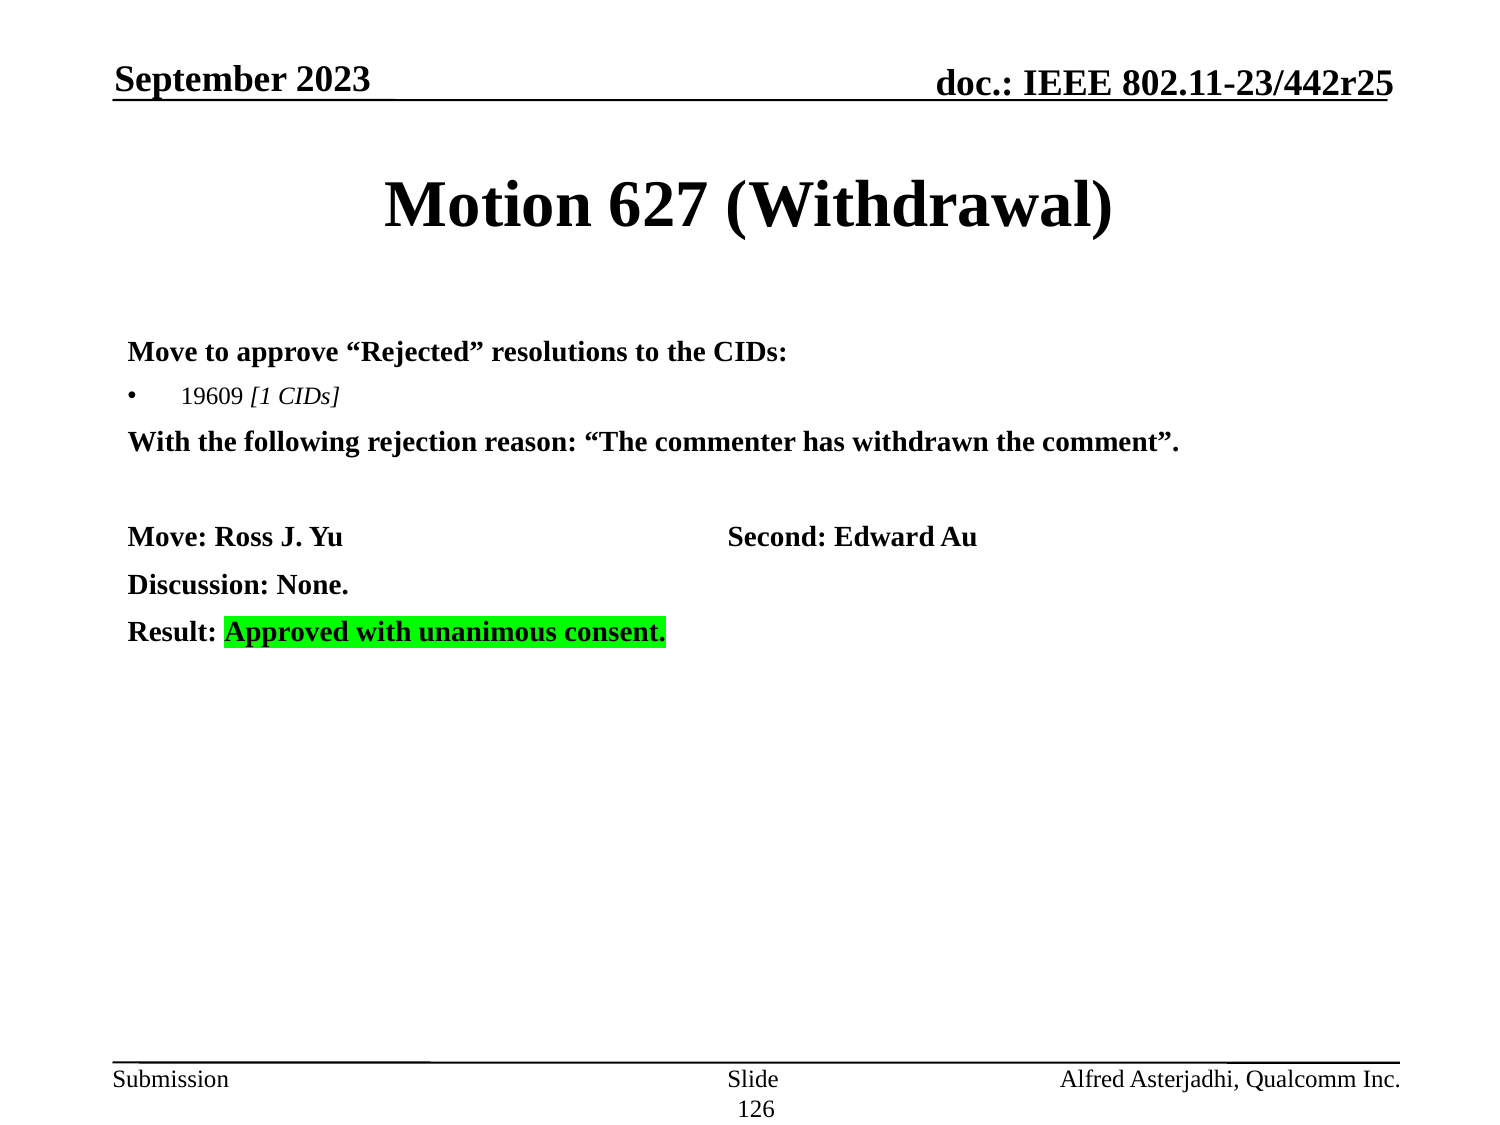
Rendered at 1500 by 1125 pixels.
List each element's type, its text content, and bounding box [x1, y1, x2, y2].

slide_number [114, 54, 423, 100]
title Motion 627 (Withdrawal) [112, 112, 1388, 288]
list Move to approve “Rejected” resolutions to the CIDs: 19609 [1 CIDs] With the following rejection reason: “The commenter has withdrawn the comment”. Move: Ross J. Yu Second: Edward Au Discussion: None. Result: Approved with unanimous consent. [112, 324, 1388, 1063]
slide_number Slide 126 [712, 1061, 800, 1123]
footer Alfred Asterjadhi, Qualcomm Inc. [878, 1061, 1402, 1093]
